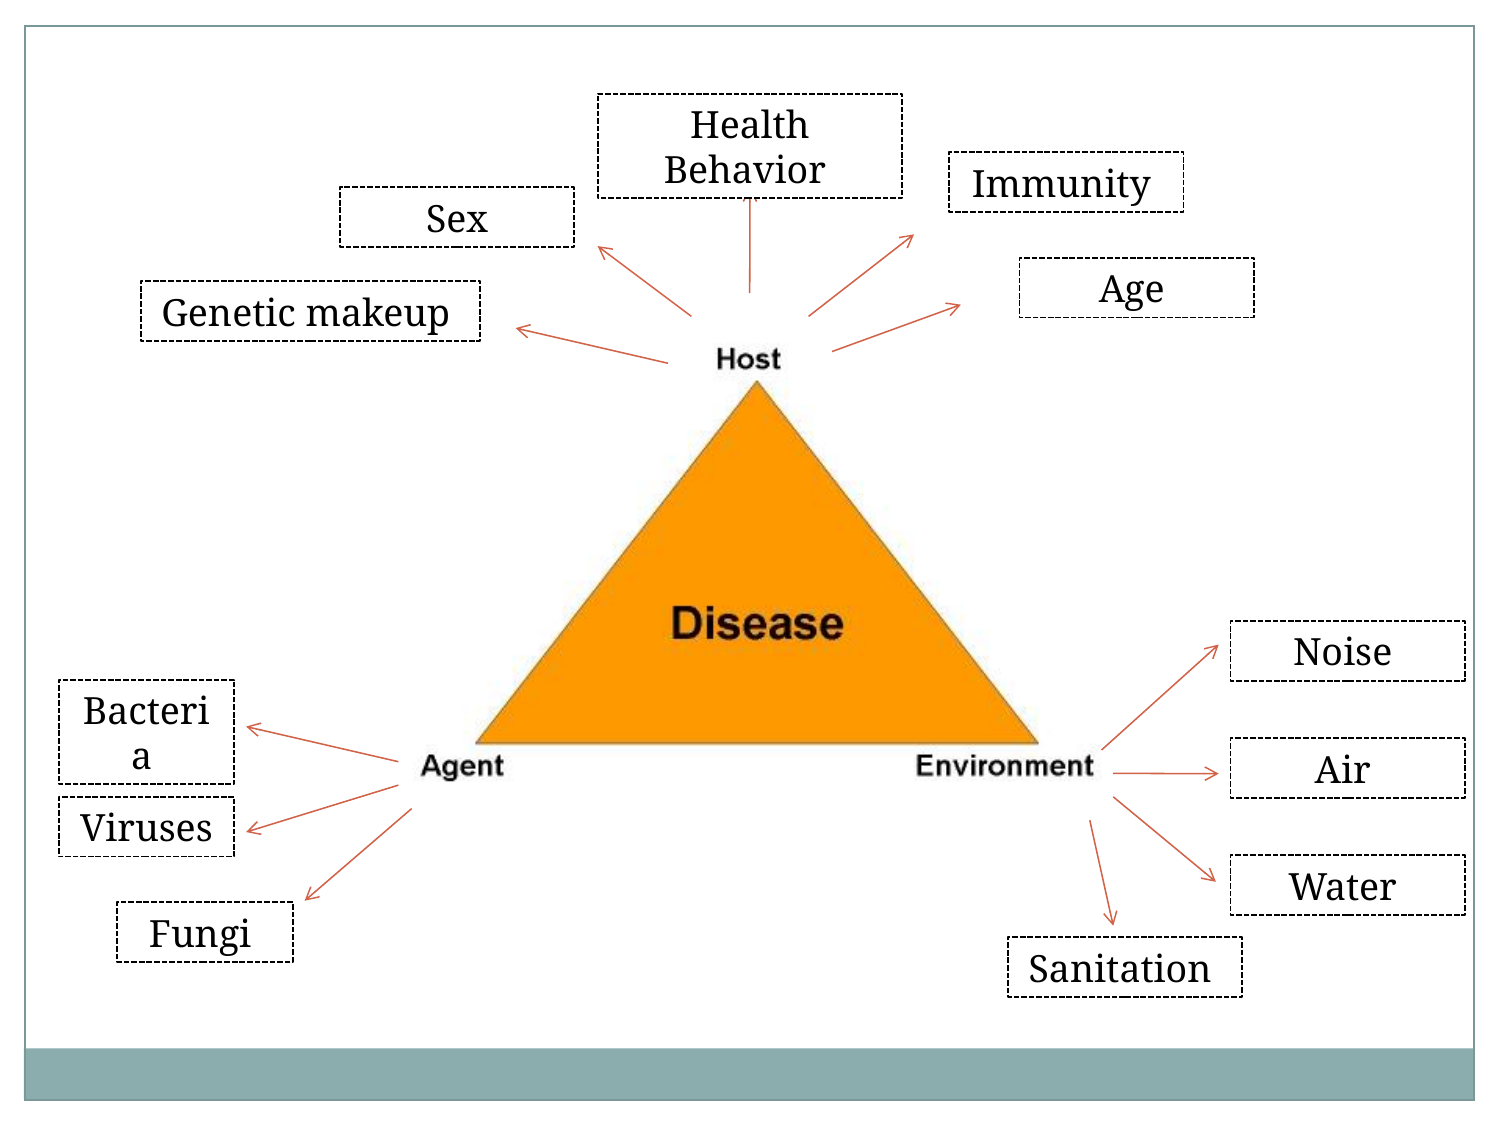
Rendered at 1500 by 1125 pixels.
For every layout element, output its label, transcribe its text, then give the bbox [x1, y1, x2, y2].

text_box Noise [1230, 620, 1466, 682]
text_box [831, 304, 962, 352]
text_box Immunity [948, 151, 1184, 213]
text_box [515, 327, 669, 364]
text_box Sex [339, 186, 575, 248]
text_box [245, 726, 399, 762]
text_box Genetic makeup [140, 280, 361, 342]
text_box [1112, 796, 1217, 882]
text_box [1048, 861, 1155, 885]
text_box Health Behavior [597, 93, 903, 199]
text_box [1101, 644, 1219, 751]
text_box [808, 234, 915, 317]
text_box Air [1230, 737, 1466, 799]
text_box Fungi [116, 901, 294, 963]
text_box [245, 784, 399, 833]
text_box Bacteria [58, 679, 235, 785]
picture [362, 280, 1114, 844]
text_box Sanitation [1007, 936, 1243, 998]
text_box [304, 808, 412, 901]
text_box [597, 245, 692, 317]
text_box Water [1230, 854, 1466, 916]
text_box Age [1019, 257, 1255, 318]
text_box Viruses [58, 796, 235, 857]
